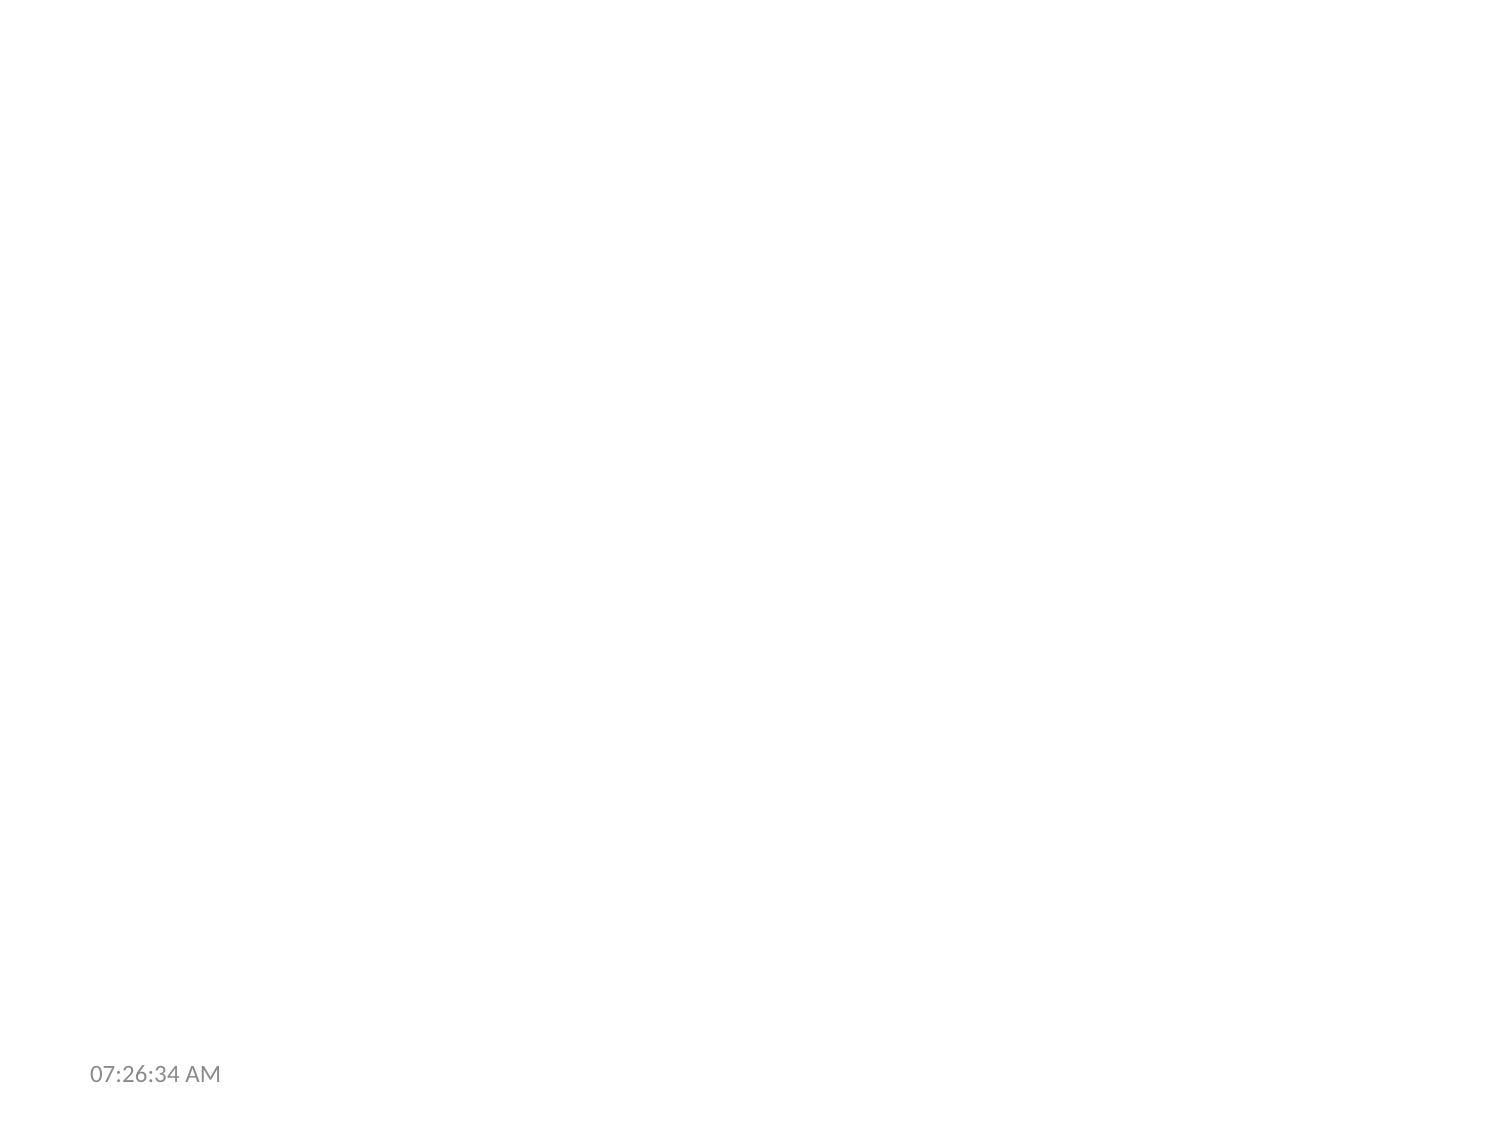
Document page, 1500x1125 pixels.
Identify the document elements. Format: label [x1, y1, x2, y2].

slide_number [75, 1042, 425, 1103]
